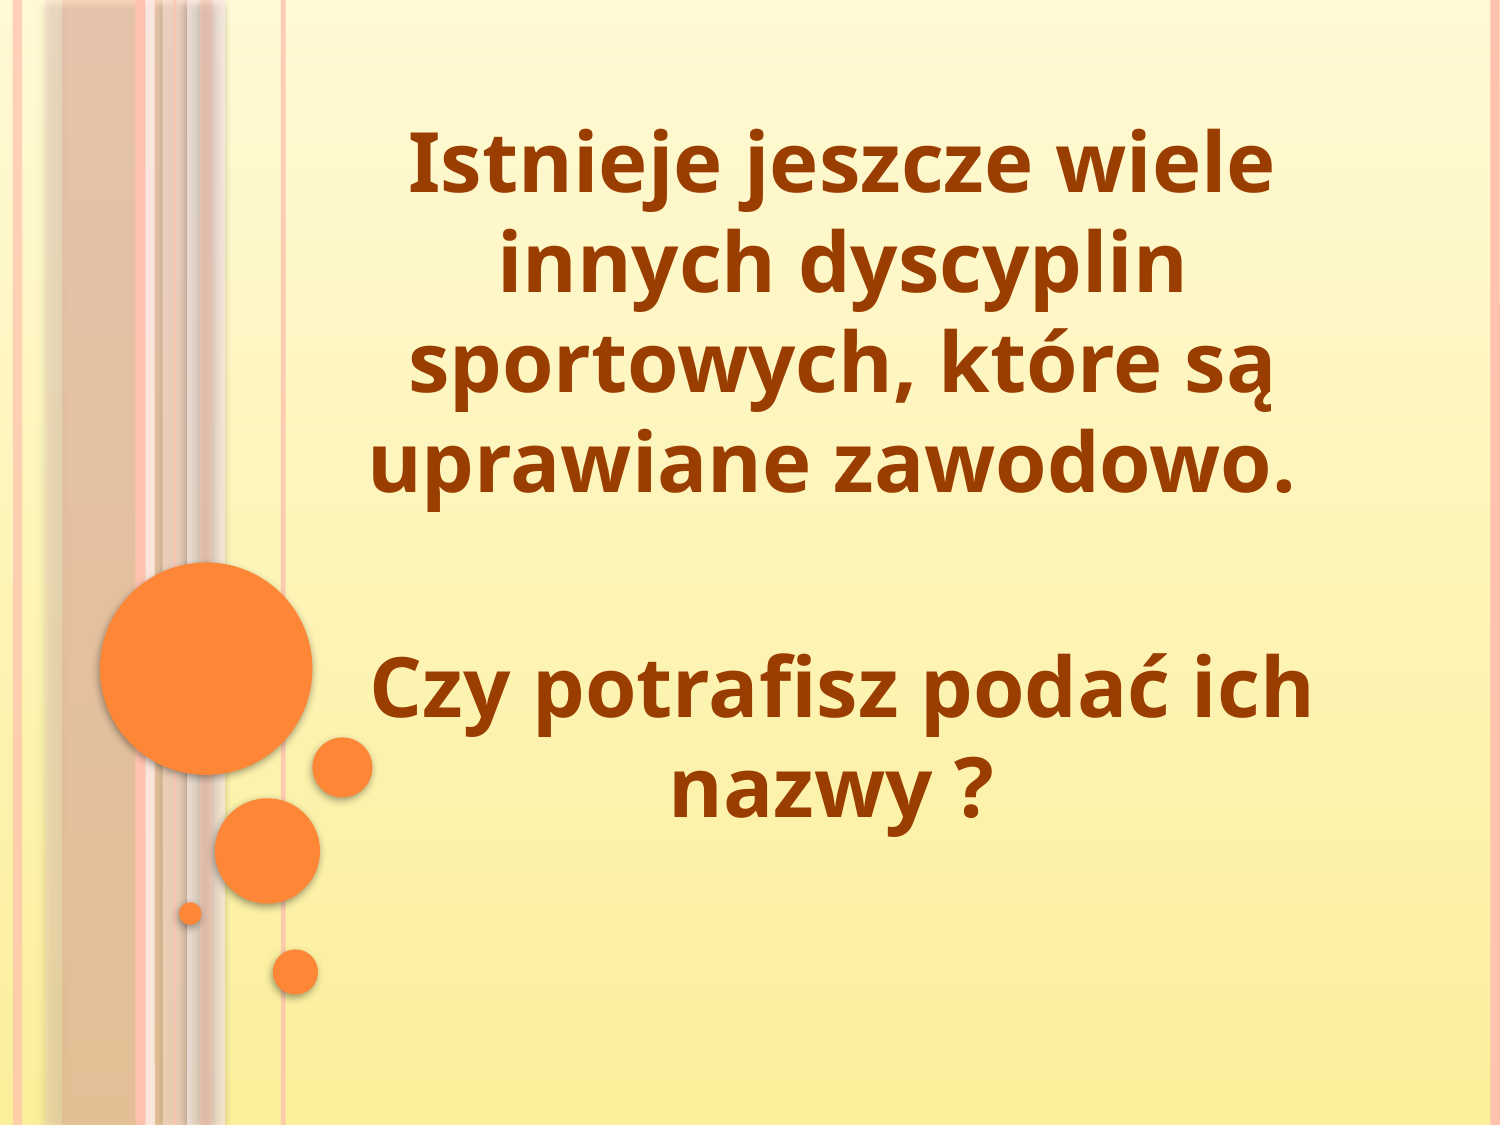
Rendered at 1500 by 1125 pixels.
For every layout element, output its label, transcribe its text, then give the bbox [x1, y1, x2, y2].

subtitle Istnieje jeszcze wiele innych dyscyplin sportowych, które są uprawiane zawodowo. Czy potrafisz podać ich nazwy ? [336, 101, 1349, 327]
